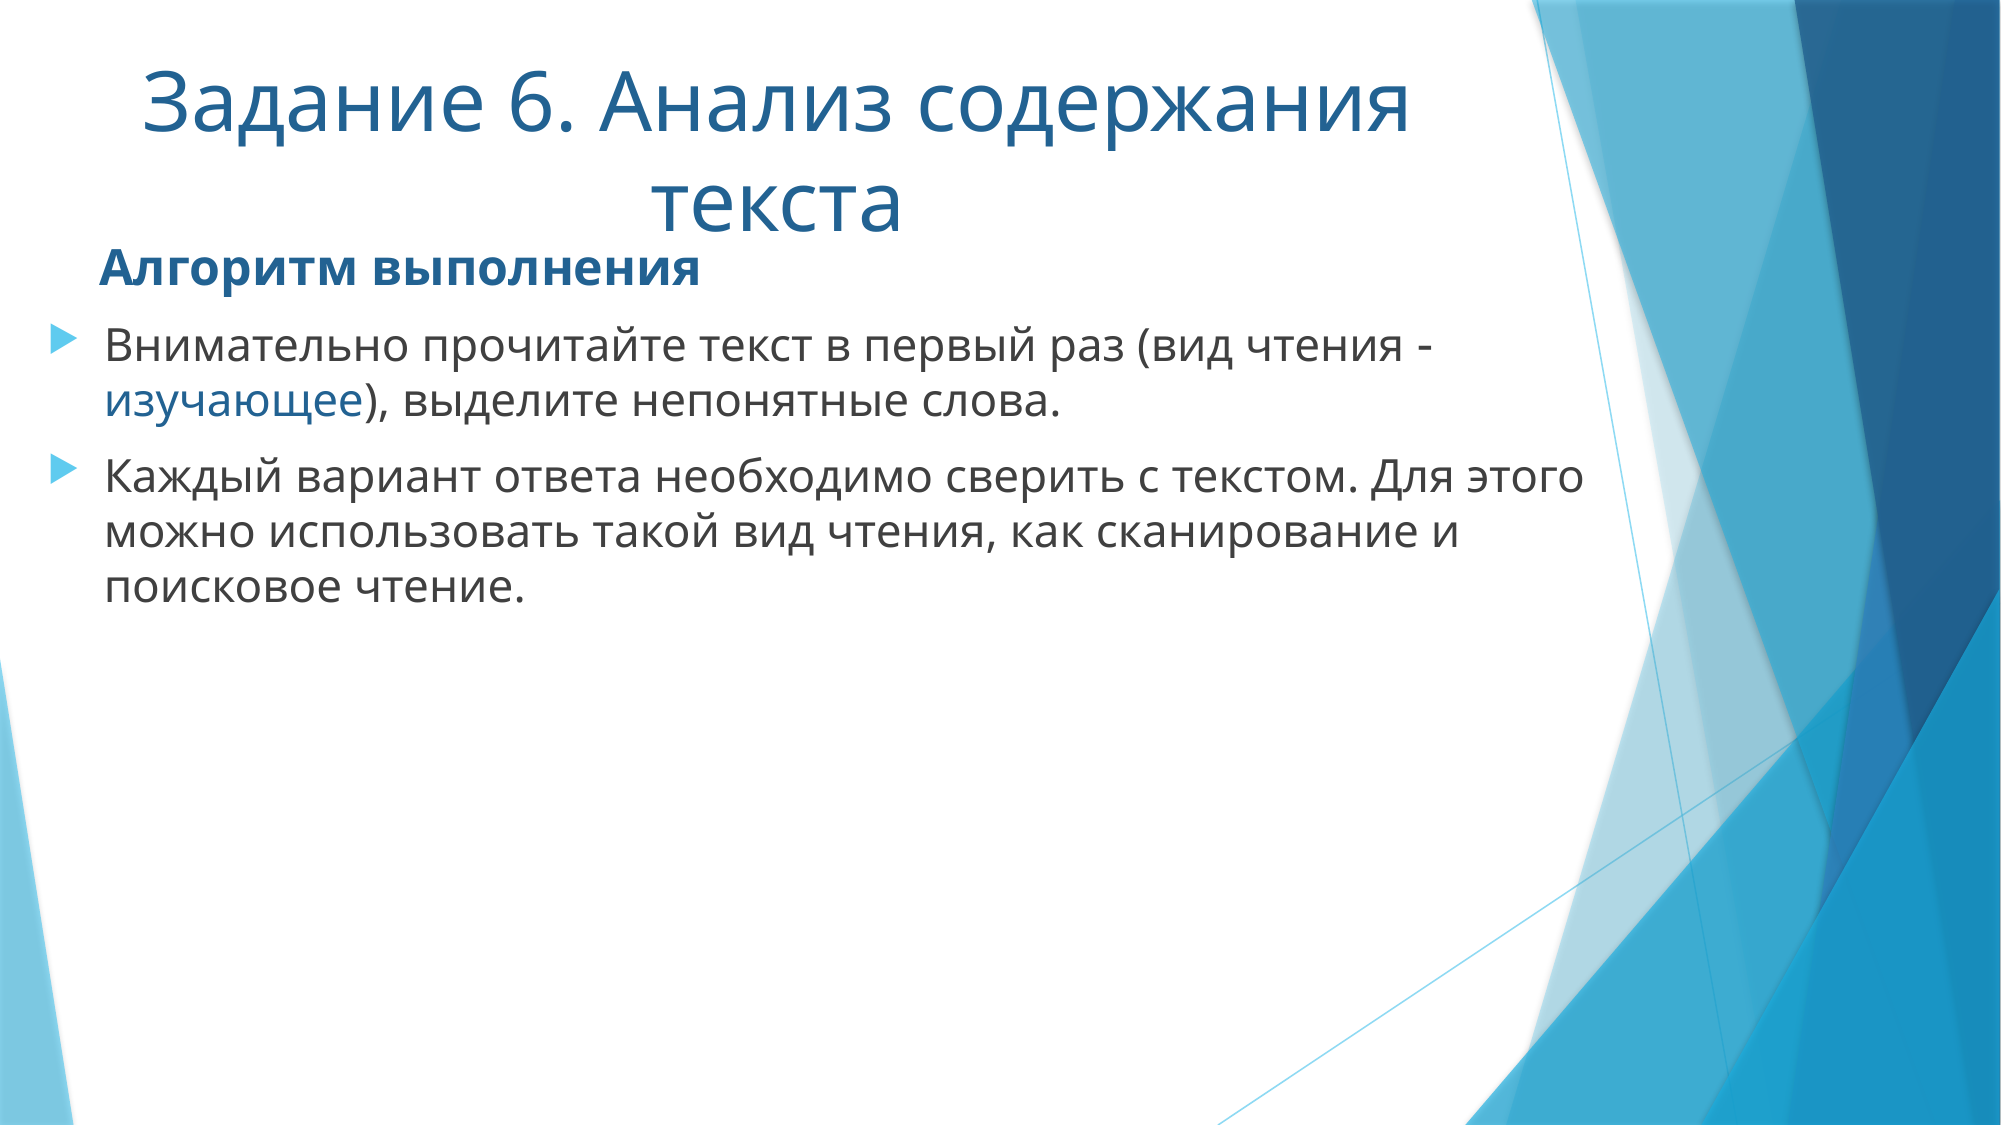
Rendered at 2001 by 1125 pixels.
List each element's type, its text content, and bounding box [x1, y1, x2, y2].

text_box Задание 6. Анализ содержания текста [0, 40, 1556, 210]
list Алгоритм выполнения Внимательно прочитайте текст в первый раз (вид чтения  изучающее), выделите непонятные слова. Каждый вариант ответа необходимо сверить с текстом. Для этого можно использовать такой вид чтения, как сканирование и поисковое чтение. [32, 227, 1616, 1038]
